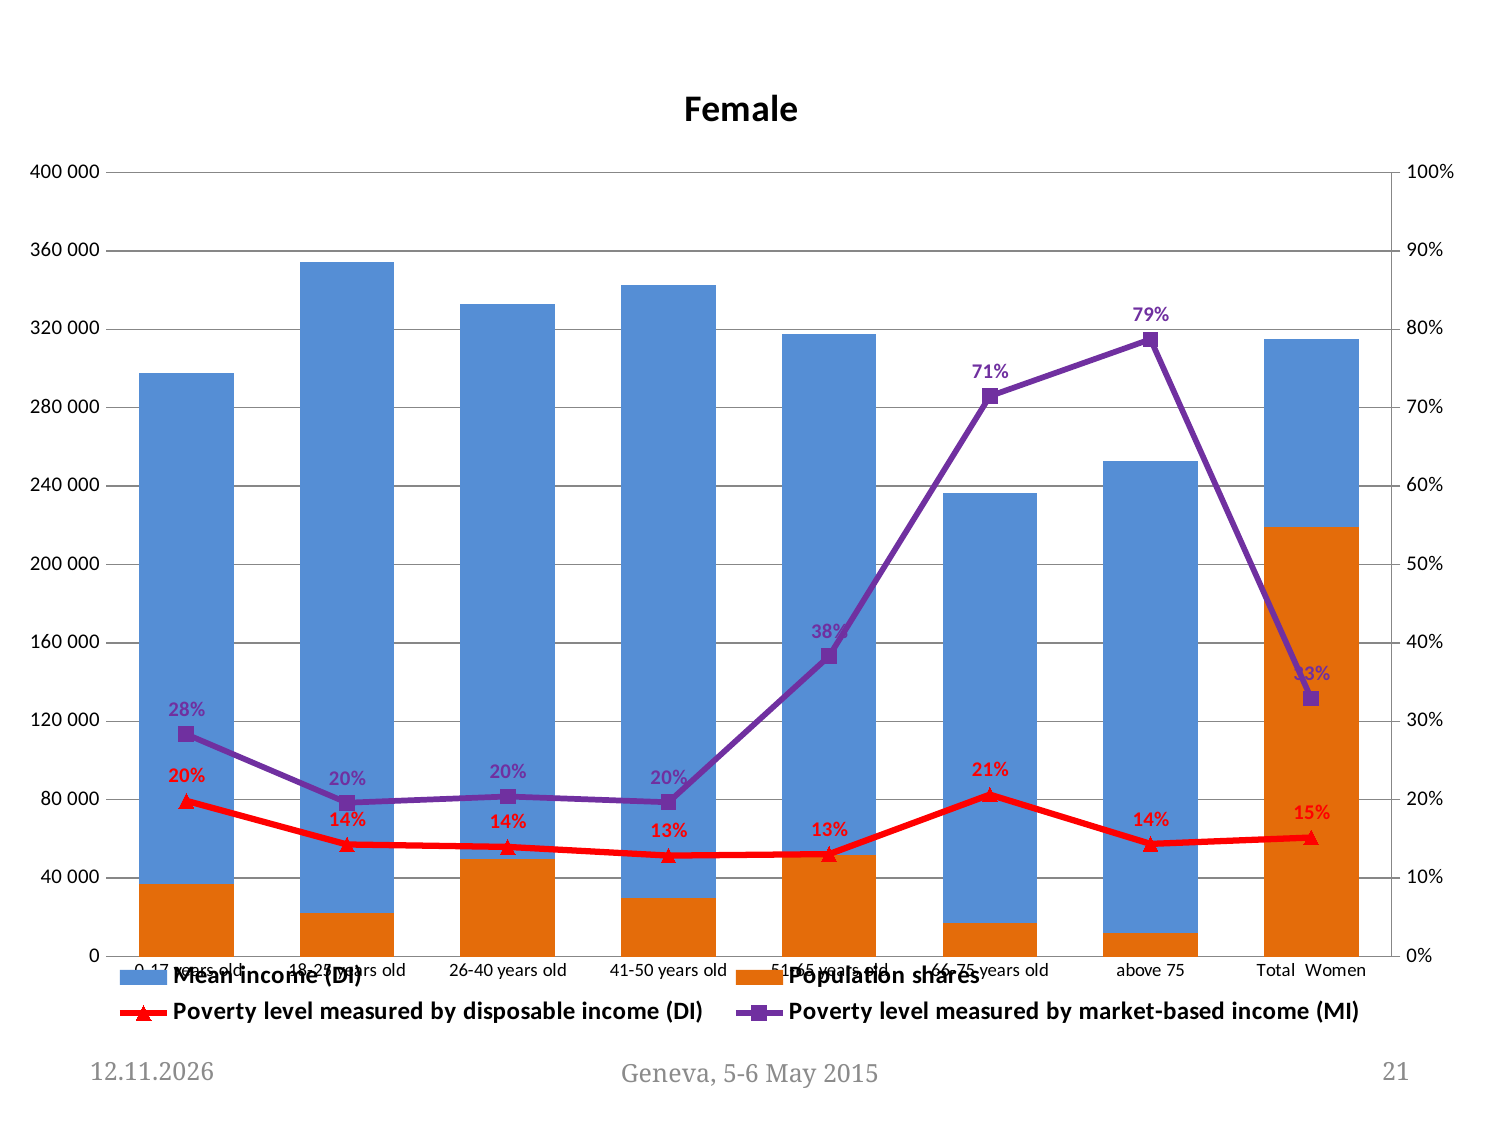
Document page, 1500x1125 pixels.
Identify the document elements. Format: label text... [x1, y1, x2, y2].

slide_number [75, 1059, 425, 1103]
footer Geneva, 5-6 May 2015 [512, 1059, 988, 1103]
slide_number 21 [1074, 1059, 1425, 1103]
chart [0, 54, 1484, 1050]
